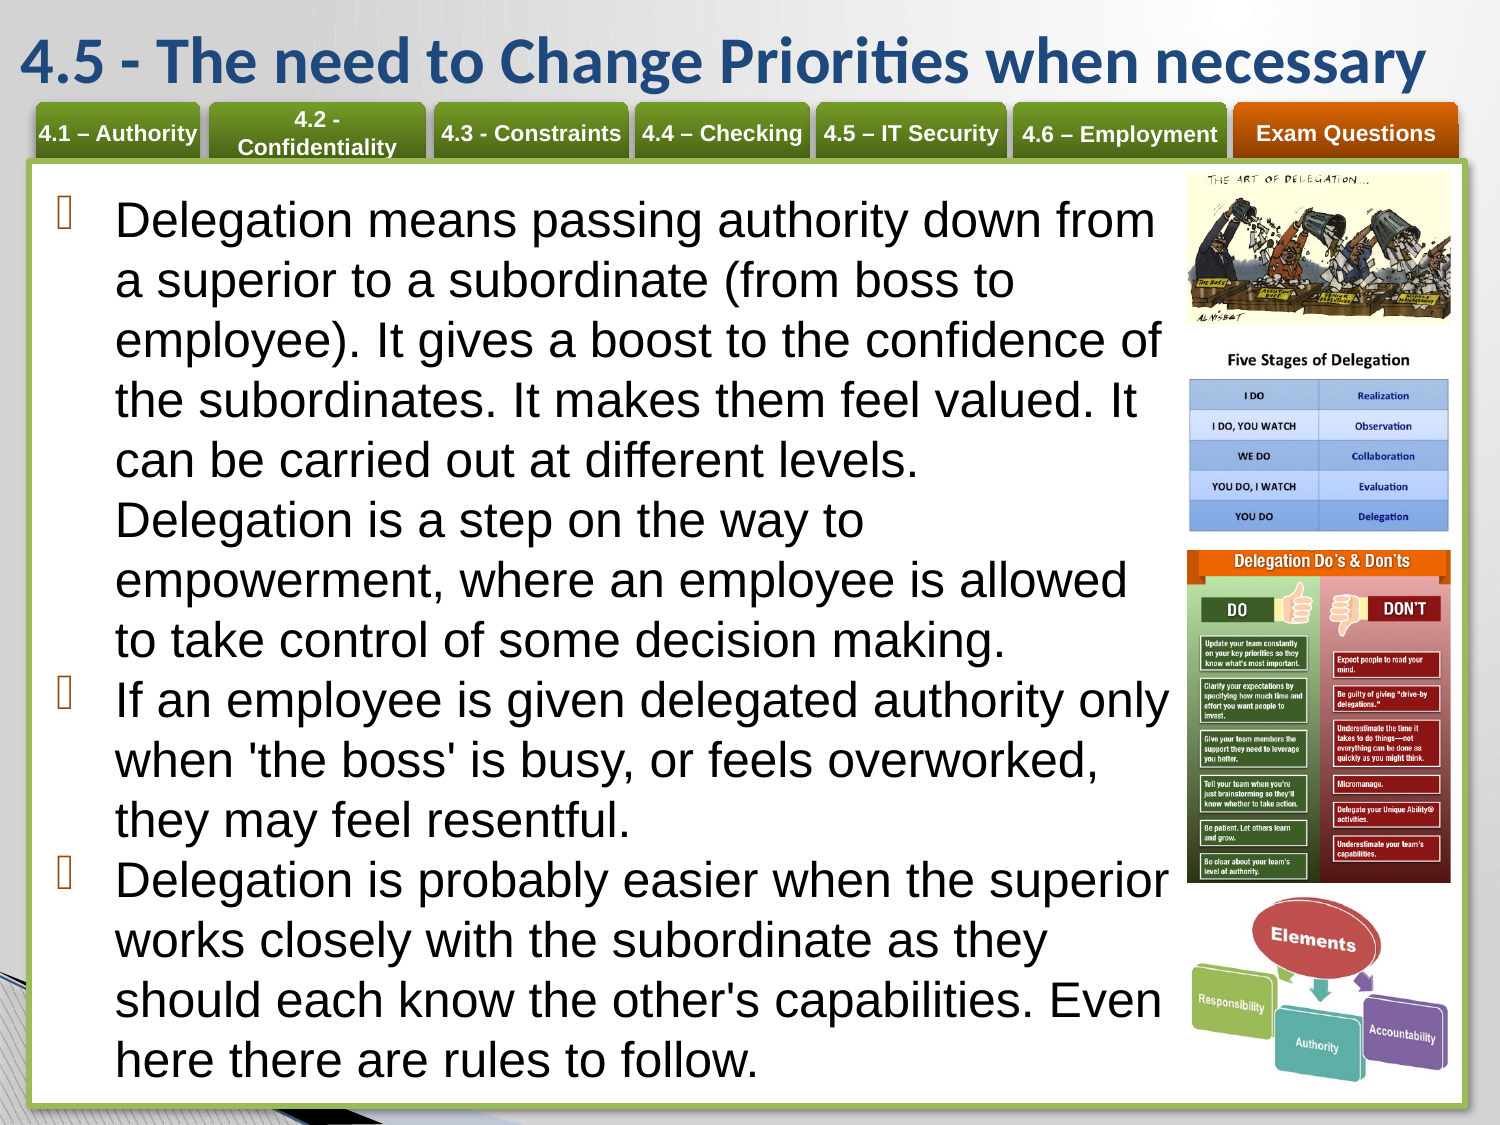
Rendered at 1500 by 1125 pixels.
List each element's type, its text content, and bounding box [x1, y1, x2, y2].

text_box Delegation means passing authority down from a superior to a subordinate (from boss to employee). It gives a boost to the confidence of the subordinates. It makes them feel valued. It can be carried out at different levels. Delegation is a step on the way to empowerment, where an employee is allowed to take control of some decision making. If an employee is given delegated authority only when 'the boss' is busy, or feels overworked, they may feel resentful. Delegation is probably easier when the superior works closely with the subordinate as they should each know the other's capabilities. Even here there are rules to follow. [41, 179, 1187, 1095]
picture [1186, 349, 1451, 535]
picture [1186, 172, 1451, 324]
picture [281, 1114, 303, 1125]
picture [1186, 895, 1451, 1083]
title 4.5 - The need to Change Priorities when necessary [5, 11, 1471, 102]
picture [1186, 550, 1451, 883]
